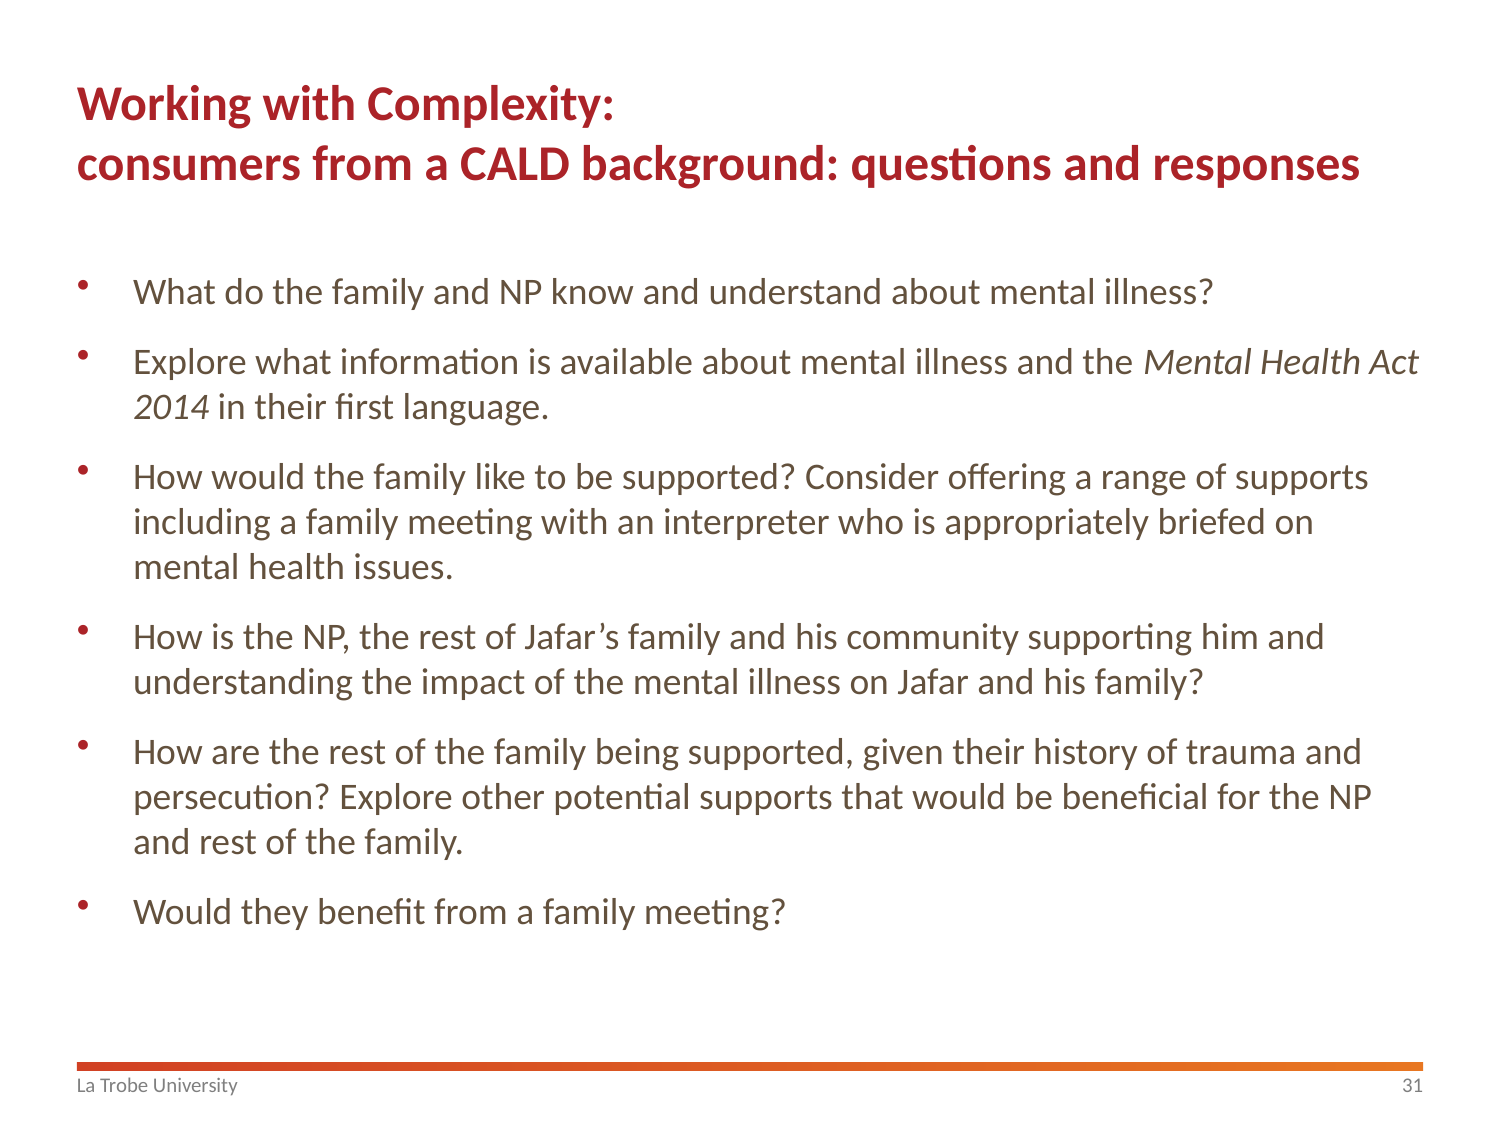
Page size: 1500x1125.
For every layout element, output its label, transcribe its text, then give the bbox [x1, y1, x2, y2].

title Working with Complexity: consumers from a CALD background: questions and responses [76, 70, 1424, 209]
list What do the family and NP know and understand about mental illness? Explore what information is available about mental illness and the Mental Health Act 2014 in their first language. How would the family like to be supported? Consider offering a range of supports including a family meeting with an interpreter who is appropriately briefed on mental health issues. How is the NP, the rest of Jafar’s family and his community supporting him and understanding the impact of the mental illness on Jafar and his family? How are the rest of the family being supported, given their history of trauma and persecution? Explore other potential supports that would be beneficial for the NP and rest of the family. Would they benefit from a family meeting? [76, 266, 1424, 1010]
